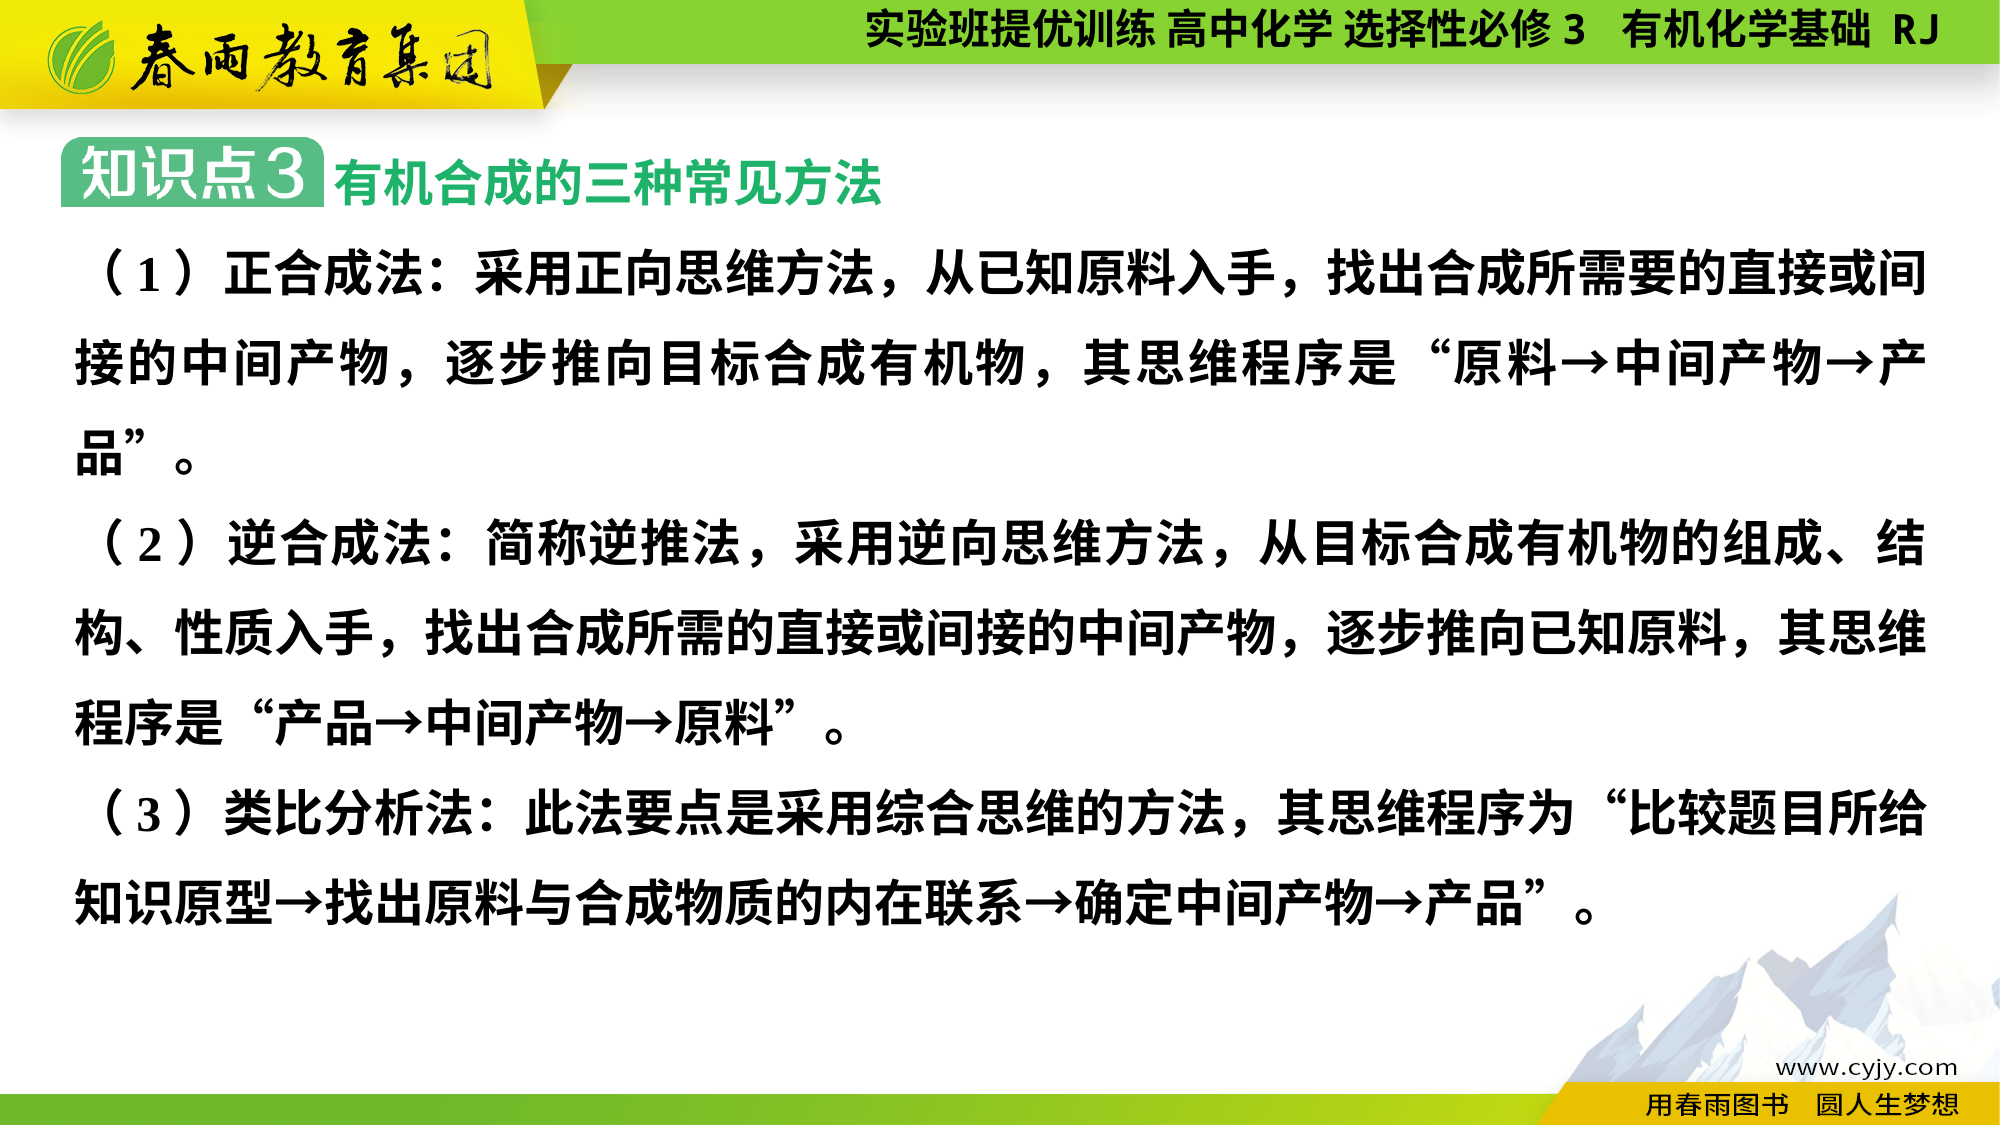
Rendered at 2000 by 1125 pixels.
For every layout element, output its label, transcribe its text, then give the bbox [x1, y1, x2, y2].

picture [0, 0, 2000, 1125]
list 有机合成的三种常见方法 （1）正合成法：采用正向思维方法，从已知原料入手，找出合成所需要的直接或间接的中间产物，逐步推向目标合成有机物，其思维程序是“原料→中间产物→产品”。 （2）逆合成法：简称逆推法，采用逆向思维方法，从目标合成有机物的组成、结构、性质入手，找出合成所需的直接或间接的中间产物，逐步推向已知原料，其思维程序是“产品→中间产物→原料”。 （3）类比分析法：此法要点是采用综合思维的方法，其思维程序为“比较题目所给知识原型→找出原料与合成物质的内在联系→确定中间产物→产品”。 [59, 113, 1944, 947]
